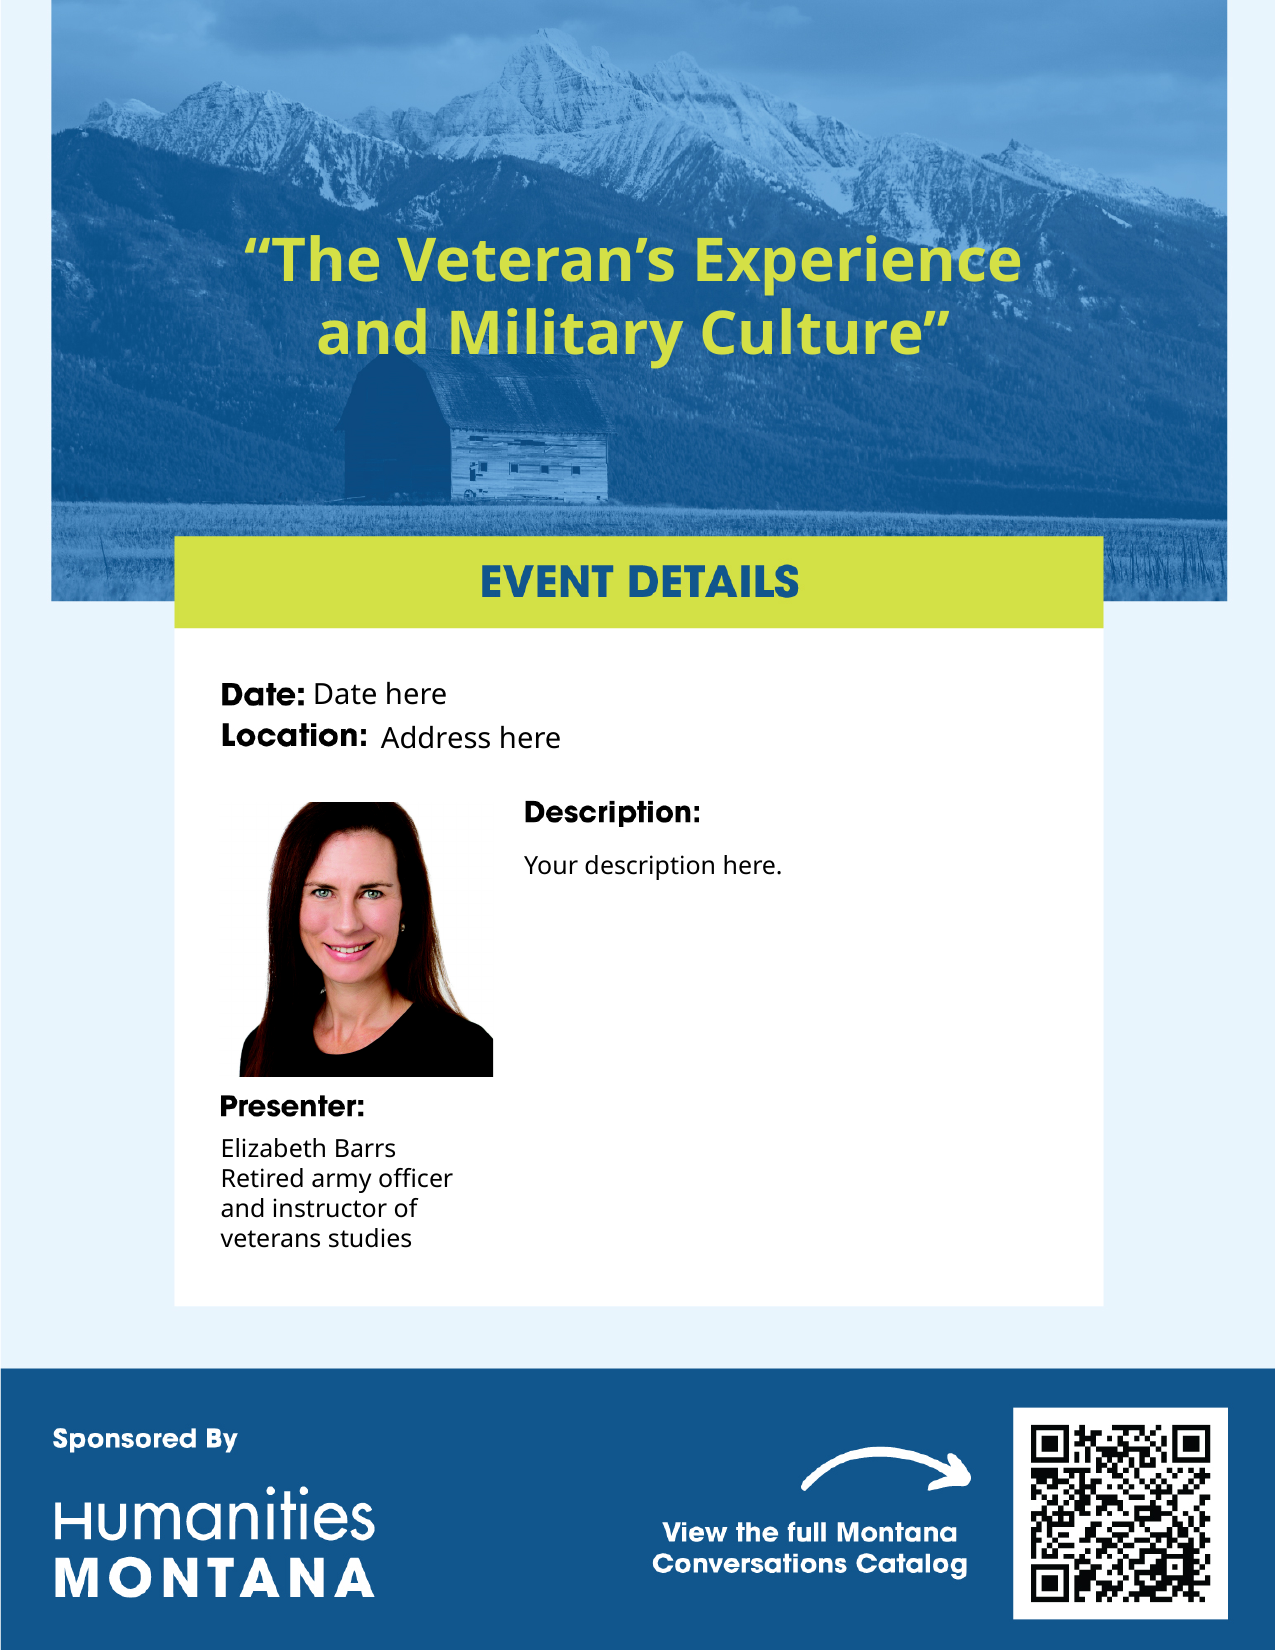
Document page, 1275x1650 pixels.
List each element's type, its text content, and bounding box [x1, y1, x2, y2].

picture [0, 0, 1275, 1650]
text_box [169, 132, 1099, 166]
text_box Address here [365, 704, 1233, 770]
text_box Elizabeth Barrs Retired army officer and instructor of veterans studies [205, 1117, 480, 1268]
text_box [159, 166, 1099, 233]
text_box Your description here. [509, 834, 1033, 895]
text_box Date here [297, 660, 932, 726]
text_box “The Veteran’s Experience and Military Culture” [169, 206, 1099, 382]
